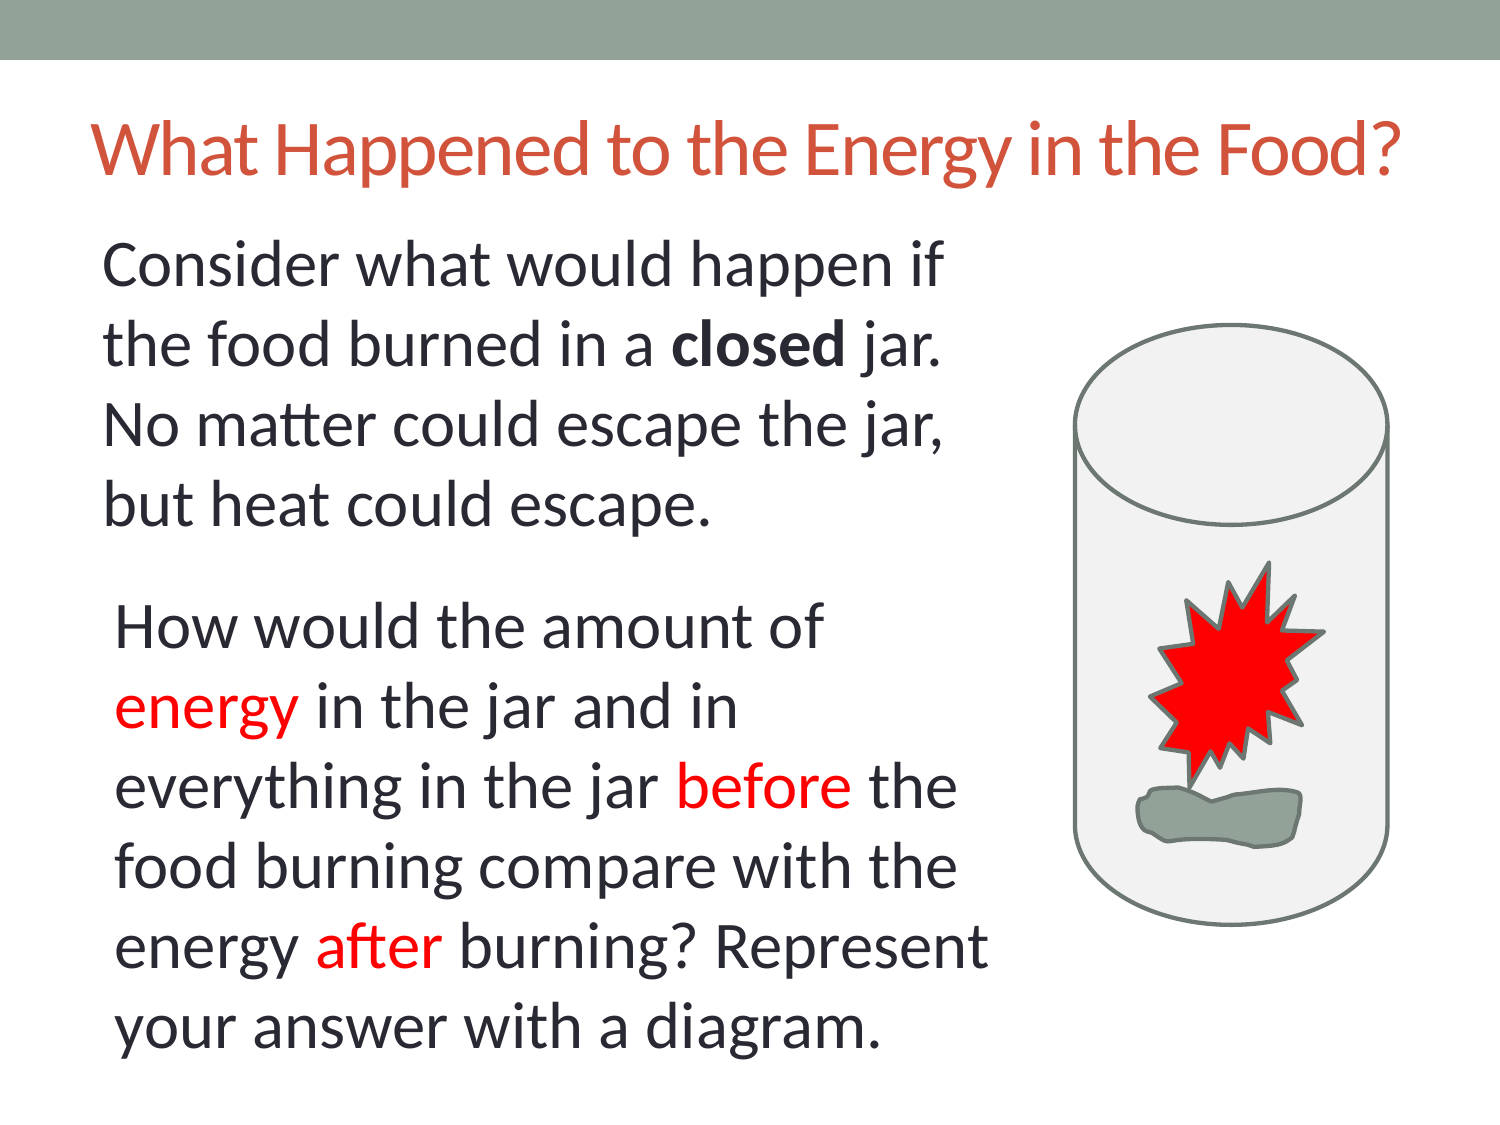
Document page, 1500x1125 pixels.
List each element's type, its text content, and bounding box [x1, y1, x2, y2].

text_box Consider what would happen if the food burned in a closed jar. No matter could escape the jar, but heat could escape. [87, 212, 963, 547]
text_box [1147, 560, 1327, 789]
title What Happened to the Energy in the Food? [75, 62, 1425, 225]
text_box [1072, 322, 1390, 928]
text_box How would the amount of energy in the jar and in everything in the jar before the food burning compare with the energy after burning? Represent your answer with a diagram. [99, 574, 1025, 1070]
text_box [1135, 785, 1303, 850]
